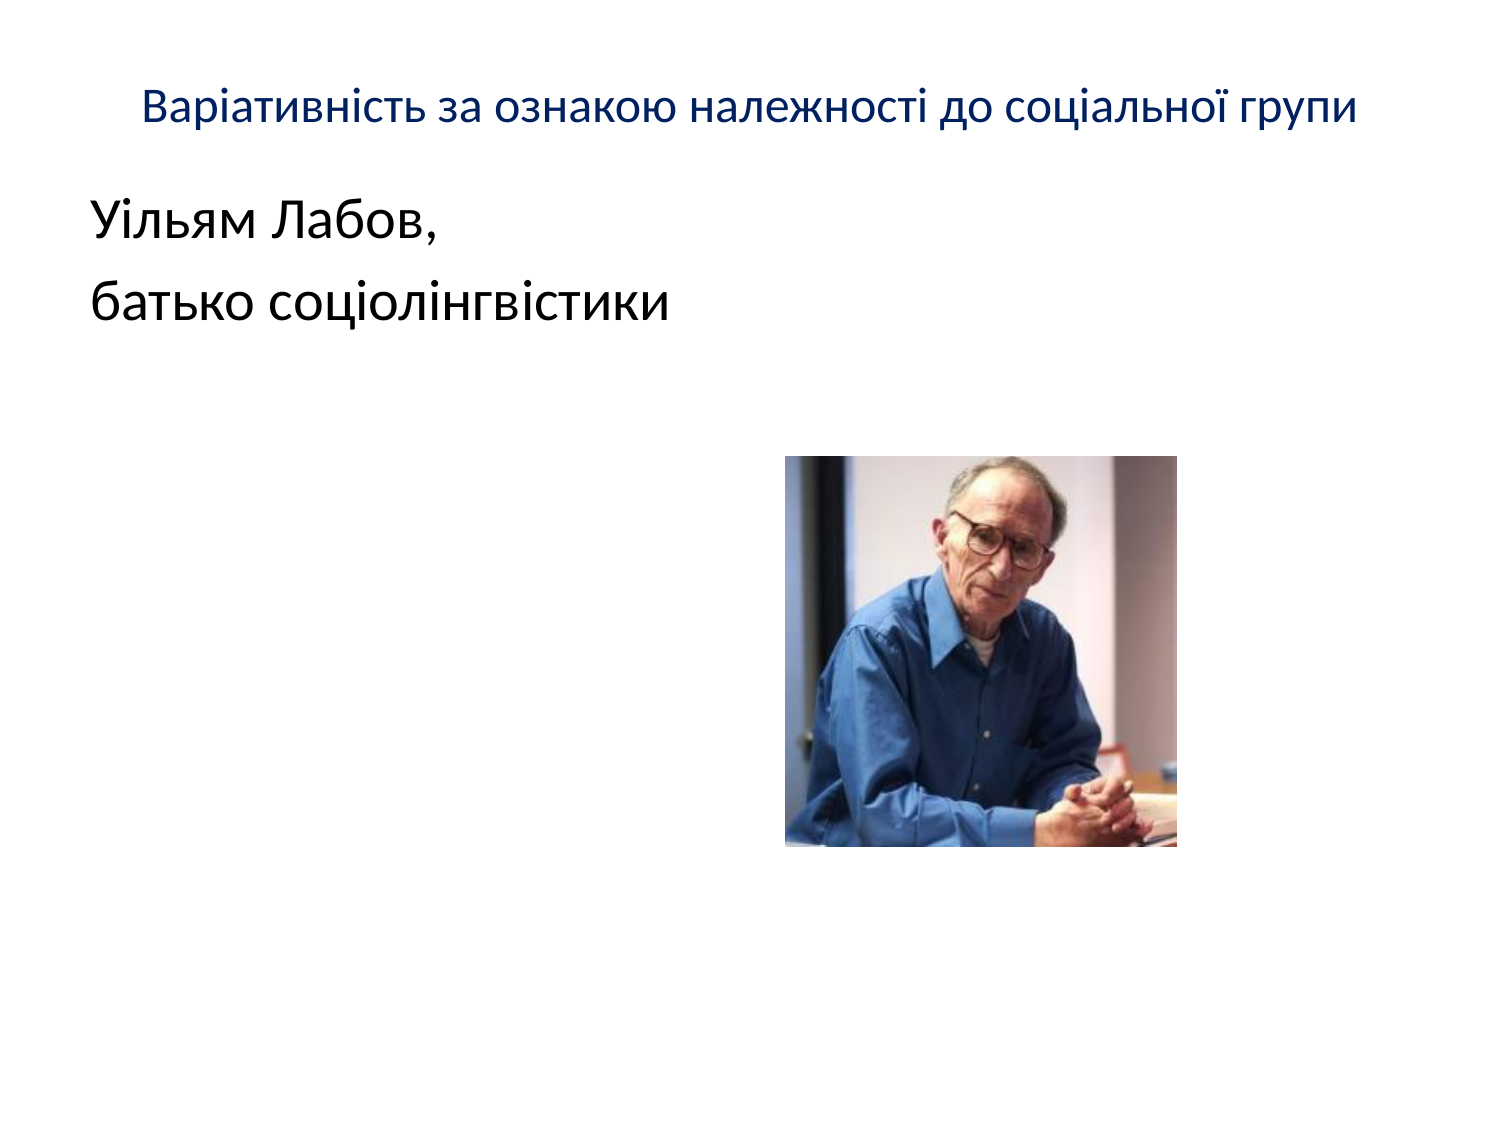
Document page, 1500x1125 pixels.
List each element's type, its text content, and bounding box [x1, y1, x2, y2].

title Варіативність за ознакою належності до соціальної групи [75, 45, 1425, 161]
list Уільям Лабов, батько соціолінгвістики [75, 172, 1425, 1005]
picture [785, 455, 1177, 848]
